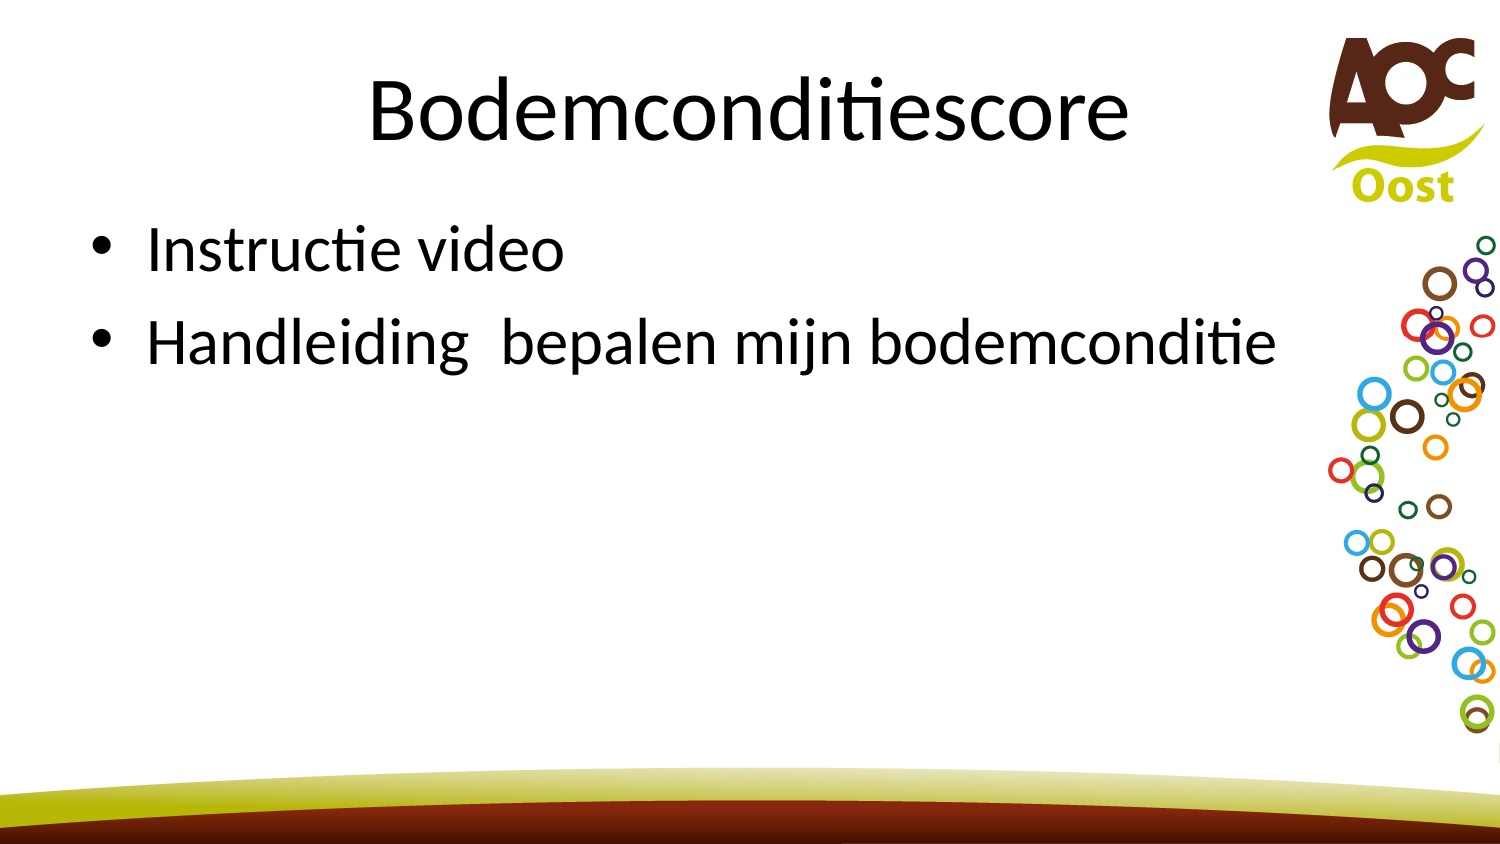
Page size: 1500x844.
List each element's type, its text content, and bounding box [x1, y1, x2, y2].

title Bodemconditiescore [75, 33, 1425, 175]
picture [0, 0, 1500, 844]
list Instructie video Handleiding bepalen mijn bodemconditie [75, 196, 1425, 754]
